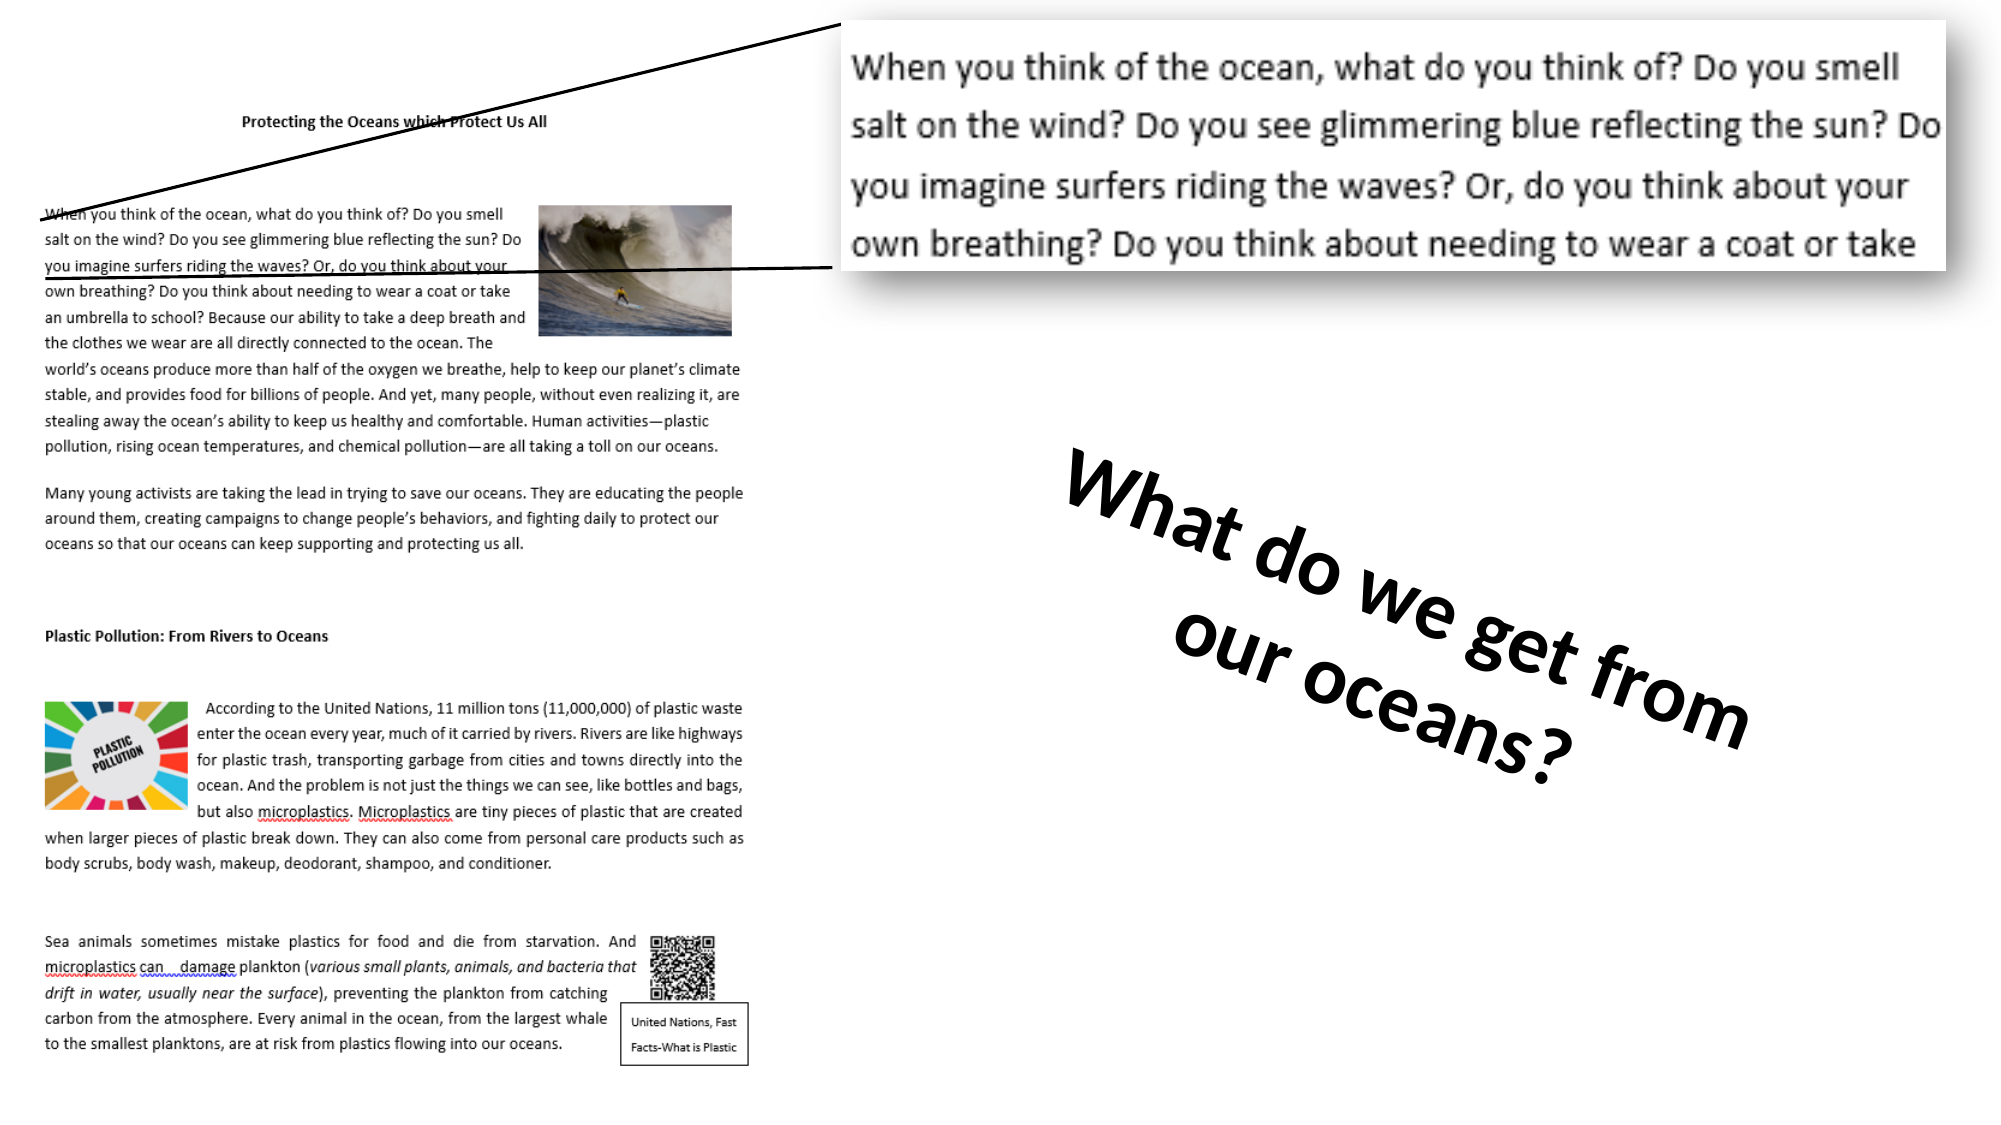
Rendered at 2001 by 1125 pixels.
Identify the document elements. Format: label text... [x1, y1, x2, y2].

picture [39, 108, 762, 1078]
picture [841, 20, 1946, 271]
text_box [45, 267, 833, 279]
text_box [40, 23, 841, 221]
text_box What do we get from our oceans? [995, 407, 1790, 875]
